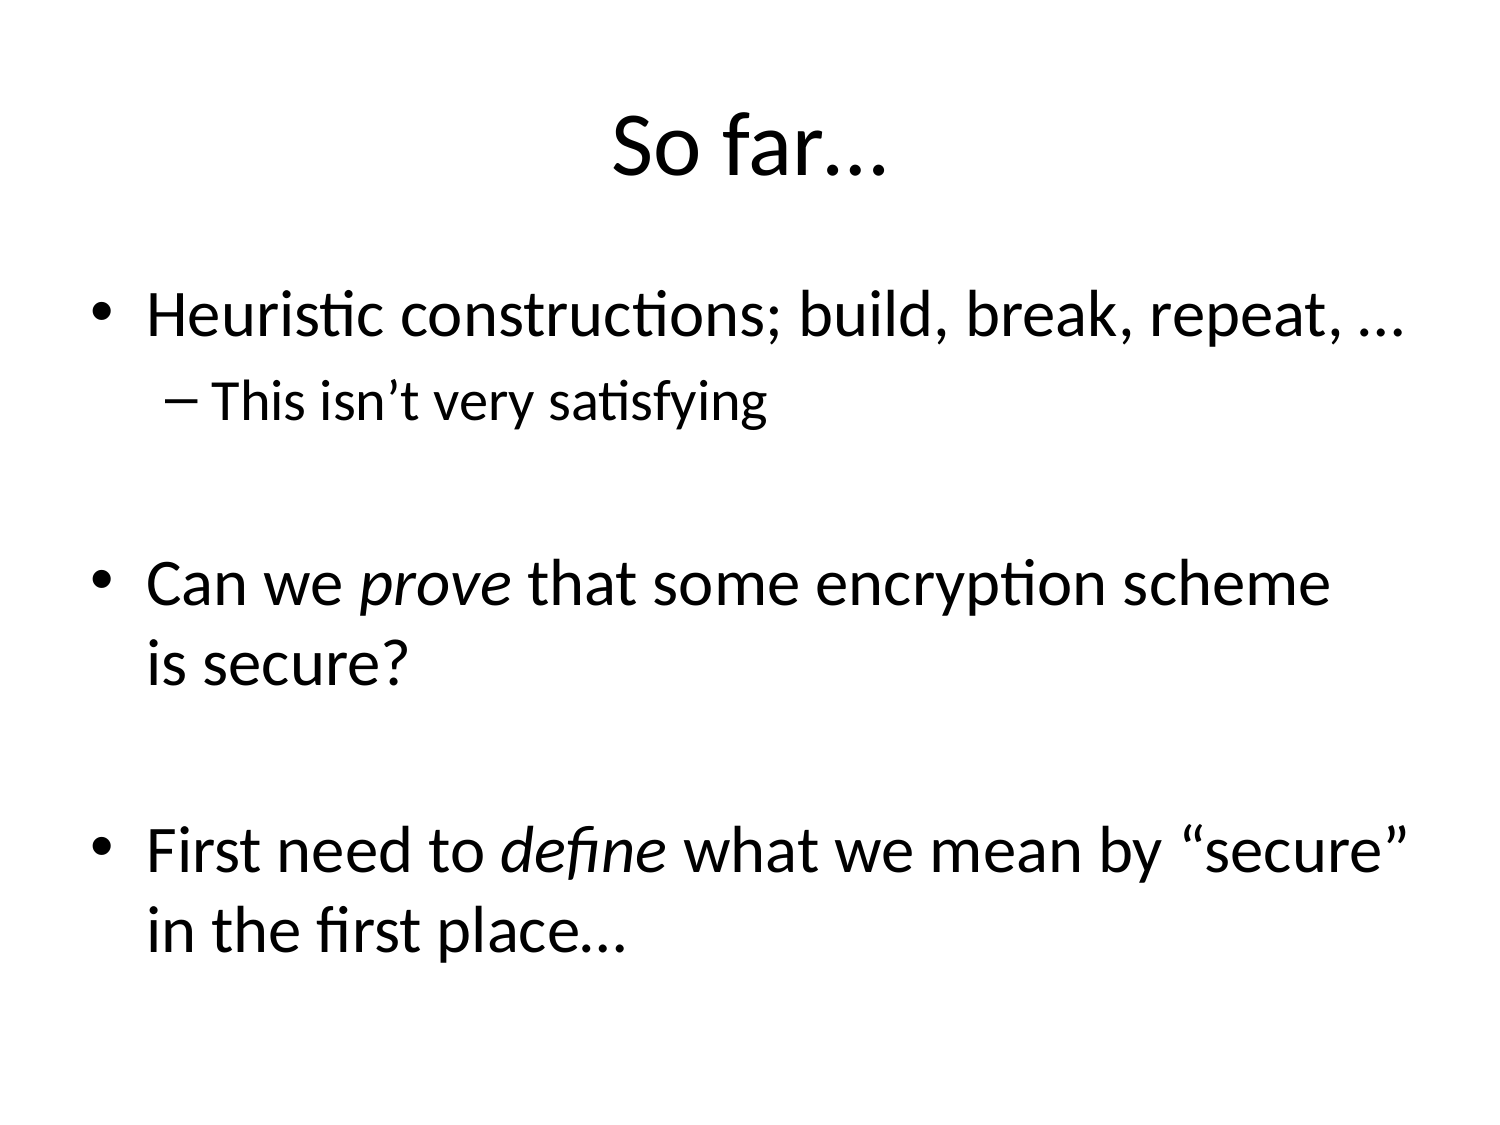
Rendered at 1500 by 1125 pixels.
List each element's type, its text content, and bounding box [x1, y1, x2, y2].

title So far… [75, 45, 1425, 233]
list Heuristic constructions; build, break, repeat, … This isn’t very satisfying Can we prove that some encryption scheme is secure? First need to define what we mean by “secure” in the first place… [75, 262, 1450, 1005]
